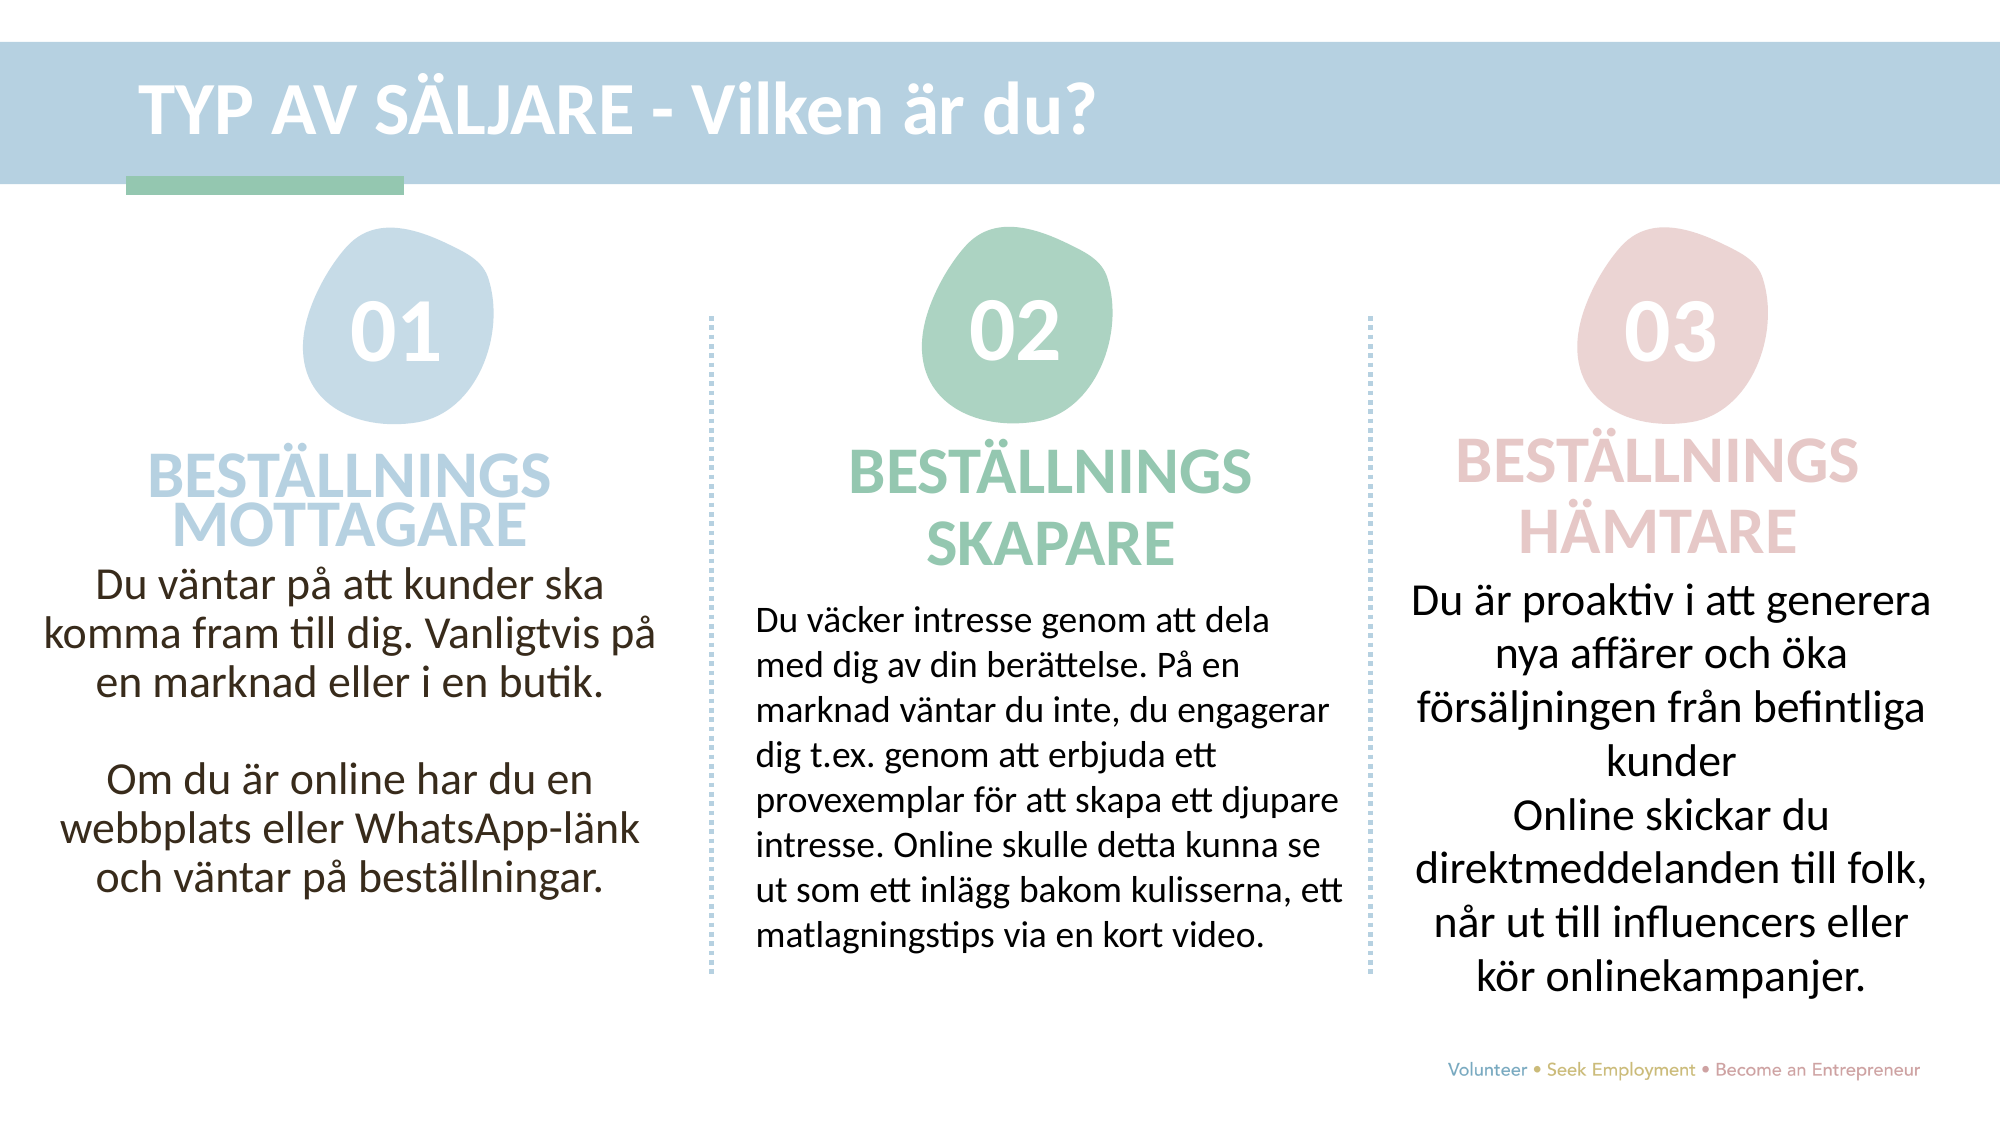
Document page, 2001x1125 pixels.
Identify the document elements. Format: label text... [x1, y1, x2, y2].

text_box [302, 227, 494, 482]
text_box BESTÄLLNINGS HÄMTARE [1378, 416, 1938, 589]
text_box BESTÄLLNINGS SKAPARE [741, 428, 1361, 587]
text_box [116, 669, 676, 1068]
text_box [921, 226, 1113, 481]
list BESTÄLLNINGS MOTTAGARE Du väntar på att kunder ska komma fram till dig. Vanligtvis på en marknad eller i en butik. Om du är online har du en webbplats eller WhatsApp-länk och väntar på beställningar. [22, 454, 678, 627]
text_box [1577, 227, 1768, 482]
picture [1418, 1046, 1971, 1103]
text_box Du väcker intresse genom att dela med dig av din berättelse. På en marknad väntar du inte, du engagerar dig t.ex. genom att erbjuda ett provexemplar för att skapa ett djupare intresse. Online skulle detta kunna se ut som ett inlägg bakom kulisserna, ett matlagningstips via en kort video. [740, 587, 1361, 963]
text_box Du är proaktiv i att generera nya affärer och öka försäljningen från befintliga kunder Online skickar du direktmeddelanden till folk, når ut till influencers eller kör onlinekampanjer. [1391, 562, 1951, 795]
list TYP AV SÄLJARE - Vilken är du? [123, 51, 1913, 170]
